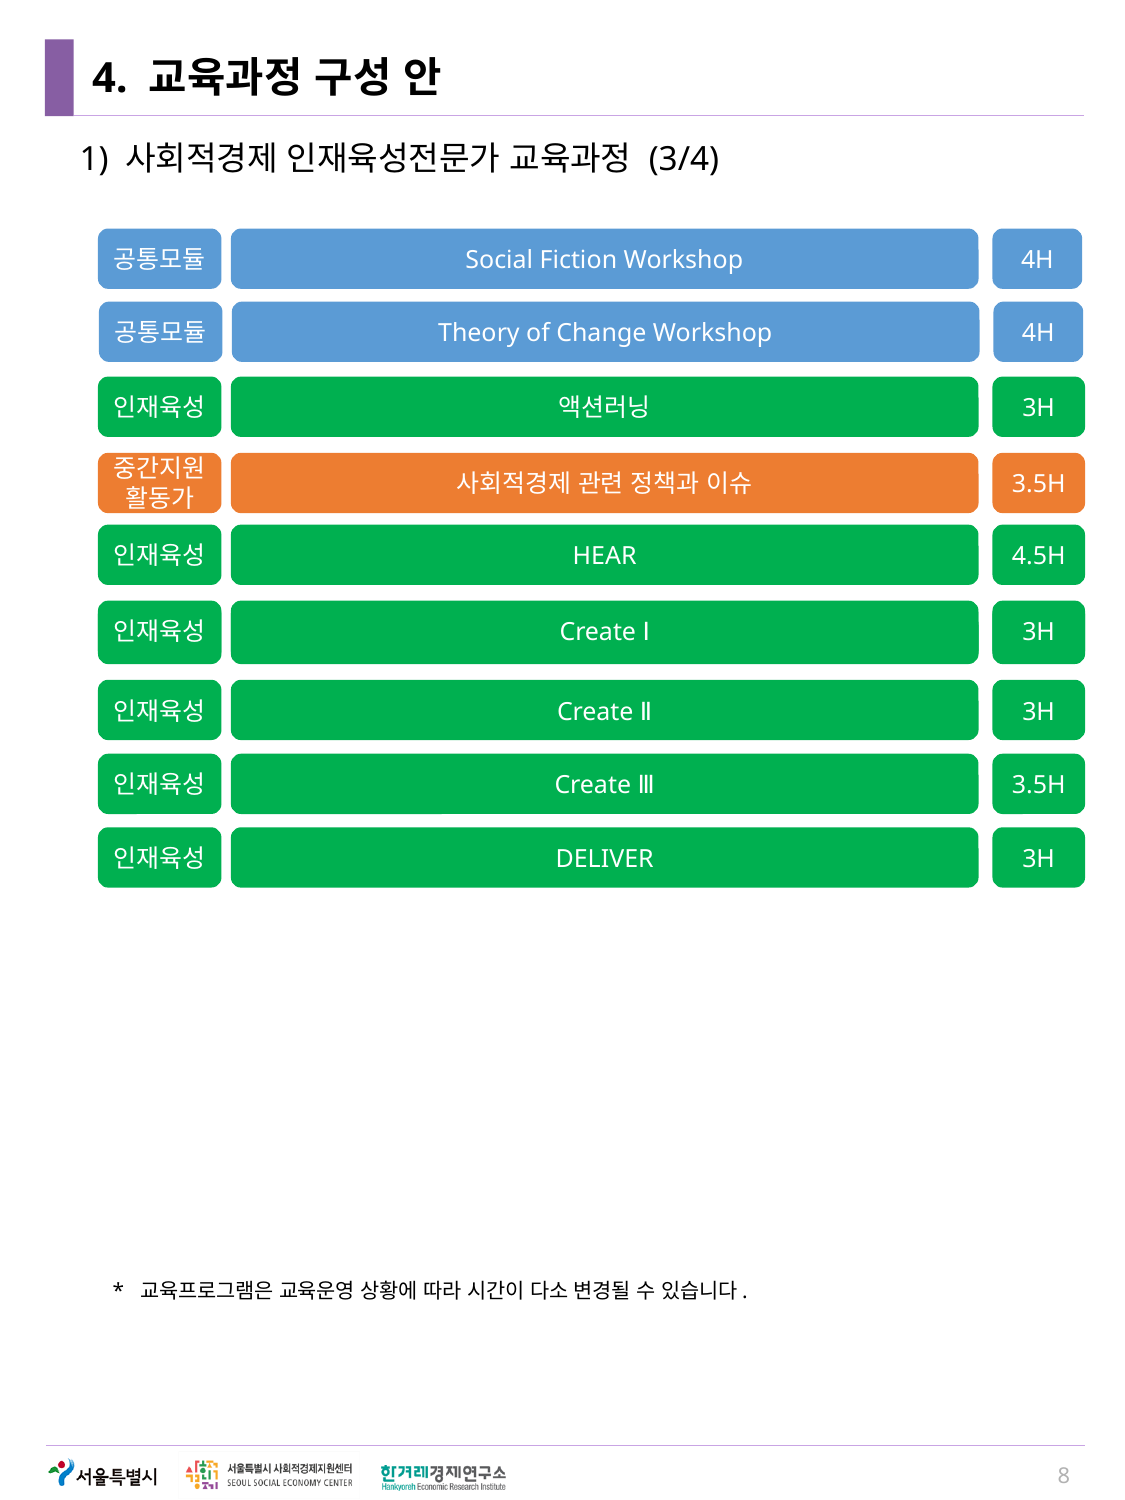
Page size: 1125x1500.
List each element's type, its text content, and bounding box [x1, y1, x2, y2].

slide_number 8 [832, 1436, 1086, 1500]
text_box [97, 524, 1086, 585]
text_box 1) 사회적경제 인재육성전문가 교육과정 (3/4) [64, 130, 734, 185]
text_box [97, 376, 1086, 437]
picture [48, 1457, 157, 1486]
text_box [97, 679, 1086, 741]
picture [178, 1451, 360, 1499]
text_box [97, 600, 1086, 661]
title 4. 교육과정 구성 안 [77, 49, 1034, 110]
picture [381, 1465, 506, 1491]
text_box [97, 228, 1083, 289]
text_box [97, 827, 1086, 888]
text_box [97, 661, 1086, 665]
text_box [98, 301, 1084, 362]
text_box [97, 452, 1086, 514]
text_box * 교육프로그램은 교육운영 상황에 따라 시간이 다소 변경될 수 있습니다. [97, 1273, 1055, 1311]
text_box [97, 753, 1086, 814]
